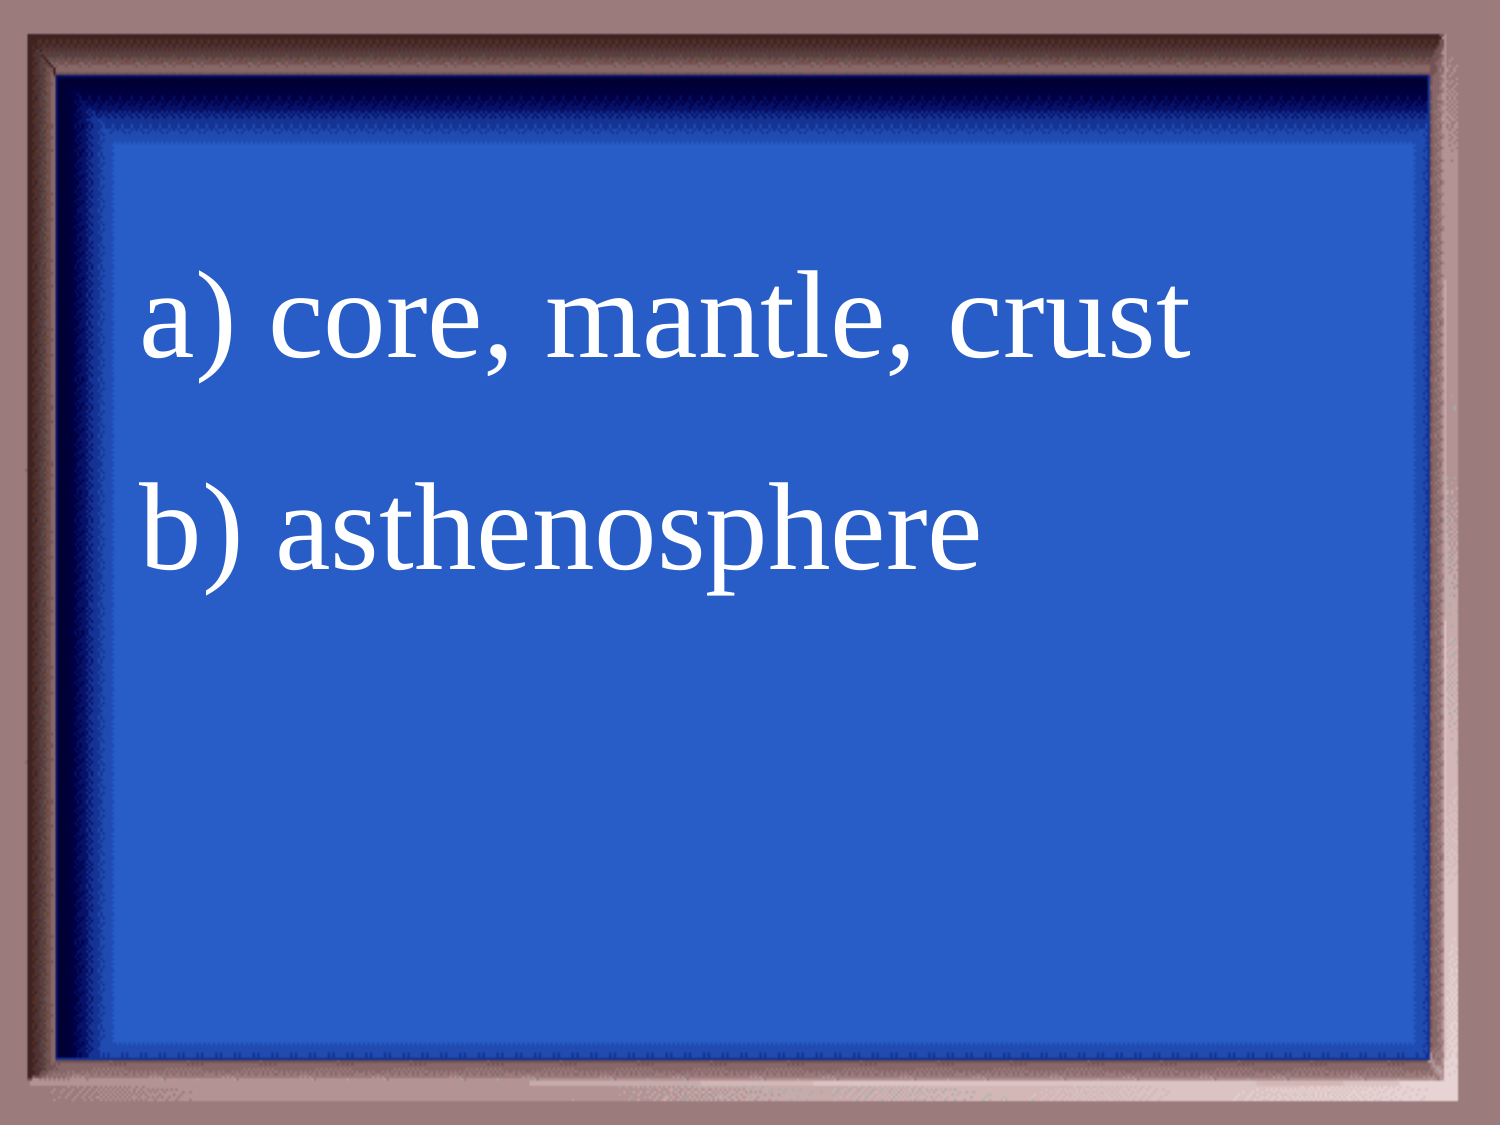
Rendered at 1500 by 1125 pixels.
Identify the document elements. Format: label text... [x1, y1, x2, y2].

text_box a) core, mantle, crust b) asthenosphere [125, 224, 1380, 603]
picture [0, 0, 1500, 1125]
